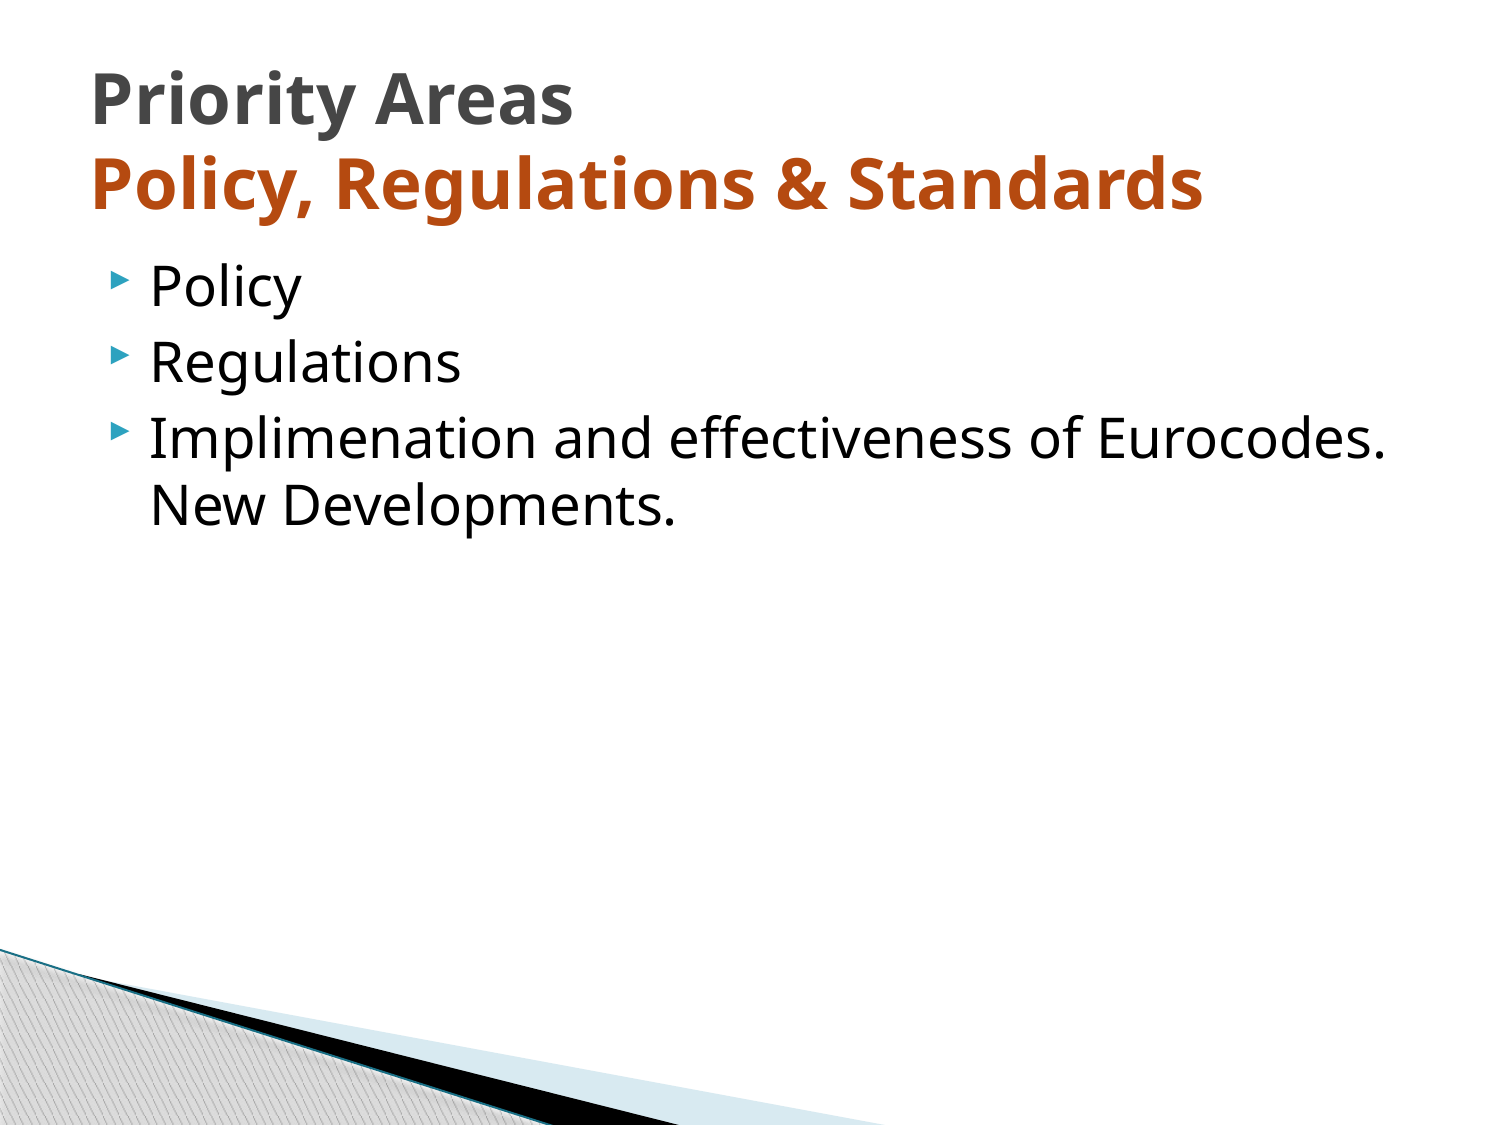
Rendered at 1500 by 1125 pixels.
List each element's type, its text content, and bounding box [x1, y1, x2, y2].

list Policy Regulations Implimenation and effectiveness of Eurocodes. New Developments. [75, 243, 1425, 986]
title Priority Areas Policy, Regulations & Standards [75, 45, 1425, 233]
